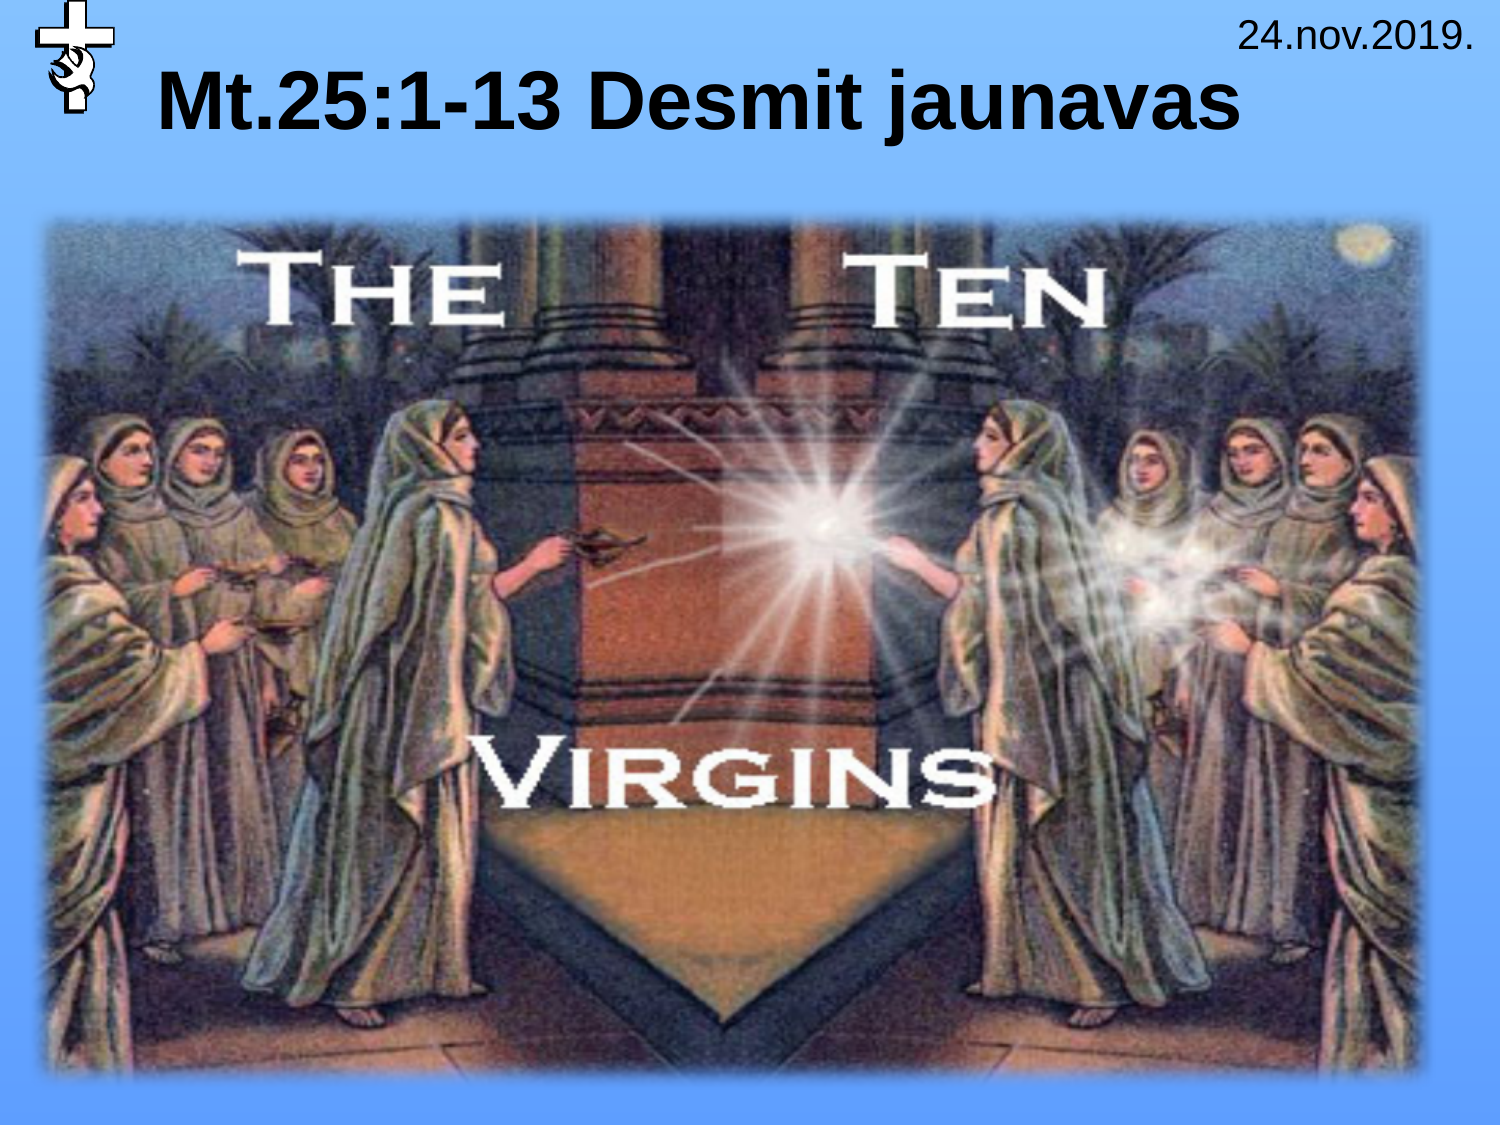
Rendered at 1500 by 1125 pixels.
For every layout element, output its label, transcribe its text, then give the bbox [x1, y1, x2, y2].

text_box 24.nov.2019. [1222, 0, 1500, 65]
picture [29, 207, 1436, 1090]
picture [34, 0, 116, 114]
title Mt.25:1-13 Desmit jaunavas [29, 8, 1371, 185]
